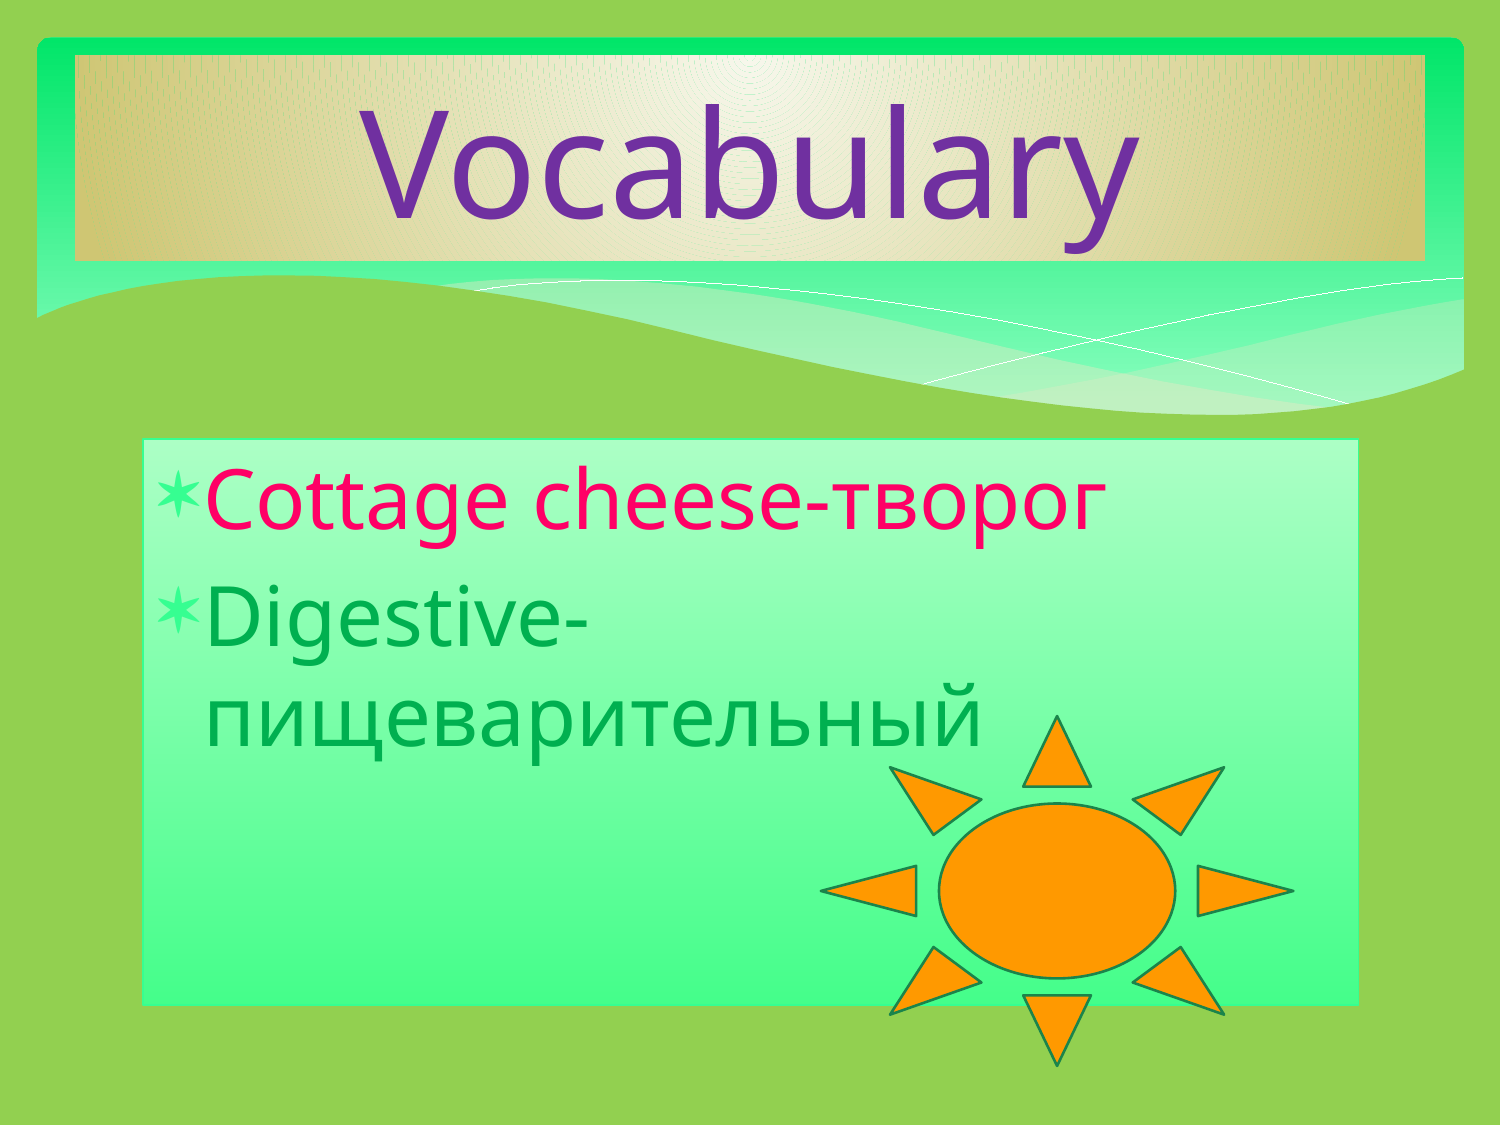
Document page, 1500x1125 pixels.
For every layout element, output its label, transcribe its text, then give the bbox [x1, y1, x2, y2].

text_box [937, 802, 1177, 980]
text_box [1131, 945, 1226, 1016]
text_box [888, 766, 983, 837]
text_box [1196, 864, 1295, 918]
text_box [1022, 994, 1093, 1068]
text_box [888, 945, 983, 1016]
list Cottage cheese-творог Digestive-пищеварительный [142, 438, 1359, 1006]
text_box [819, 864, 918, 918]
title Vocabulary [75, 55, 1425, 261]
text_box [1022, 714, 1093, 788]
text_box [1131, 766, 1226, 837]
